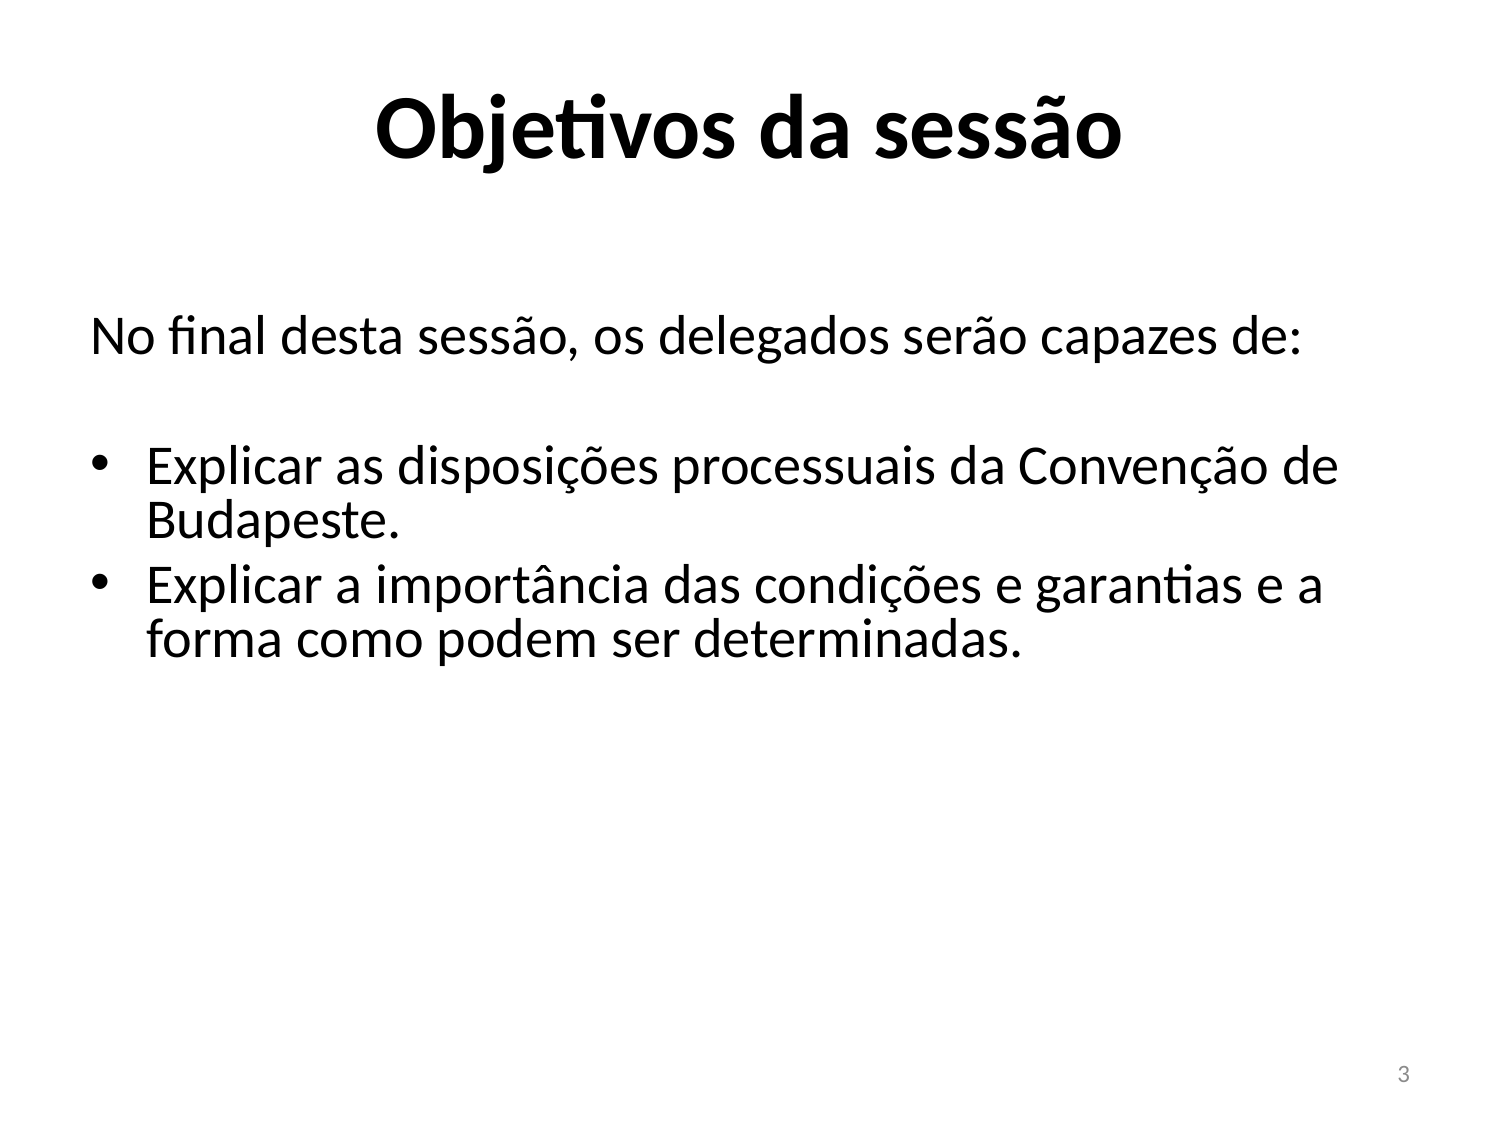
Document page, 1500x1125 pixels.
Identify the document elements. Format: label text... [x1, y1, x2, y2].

list No final desta sessão, os delegados serão capazes de: Explicar as disposições processuais da Convenção de Budapeste. Explicar a importância das condições e garantias e a forma como podem ser determinadas. [74, 224, 1426, 1035]
slide_number 3 [1074, 1042, 1425, 1103]
title Objetivos da sessão [74, 44, 1426, 199]
